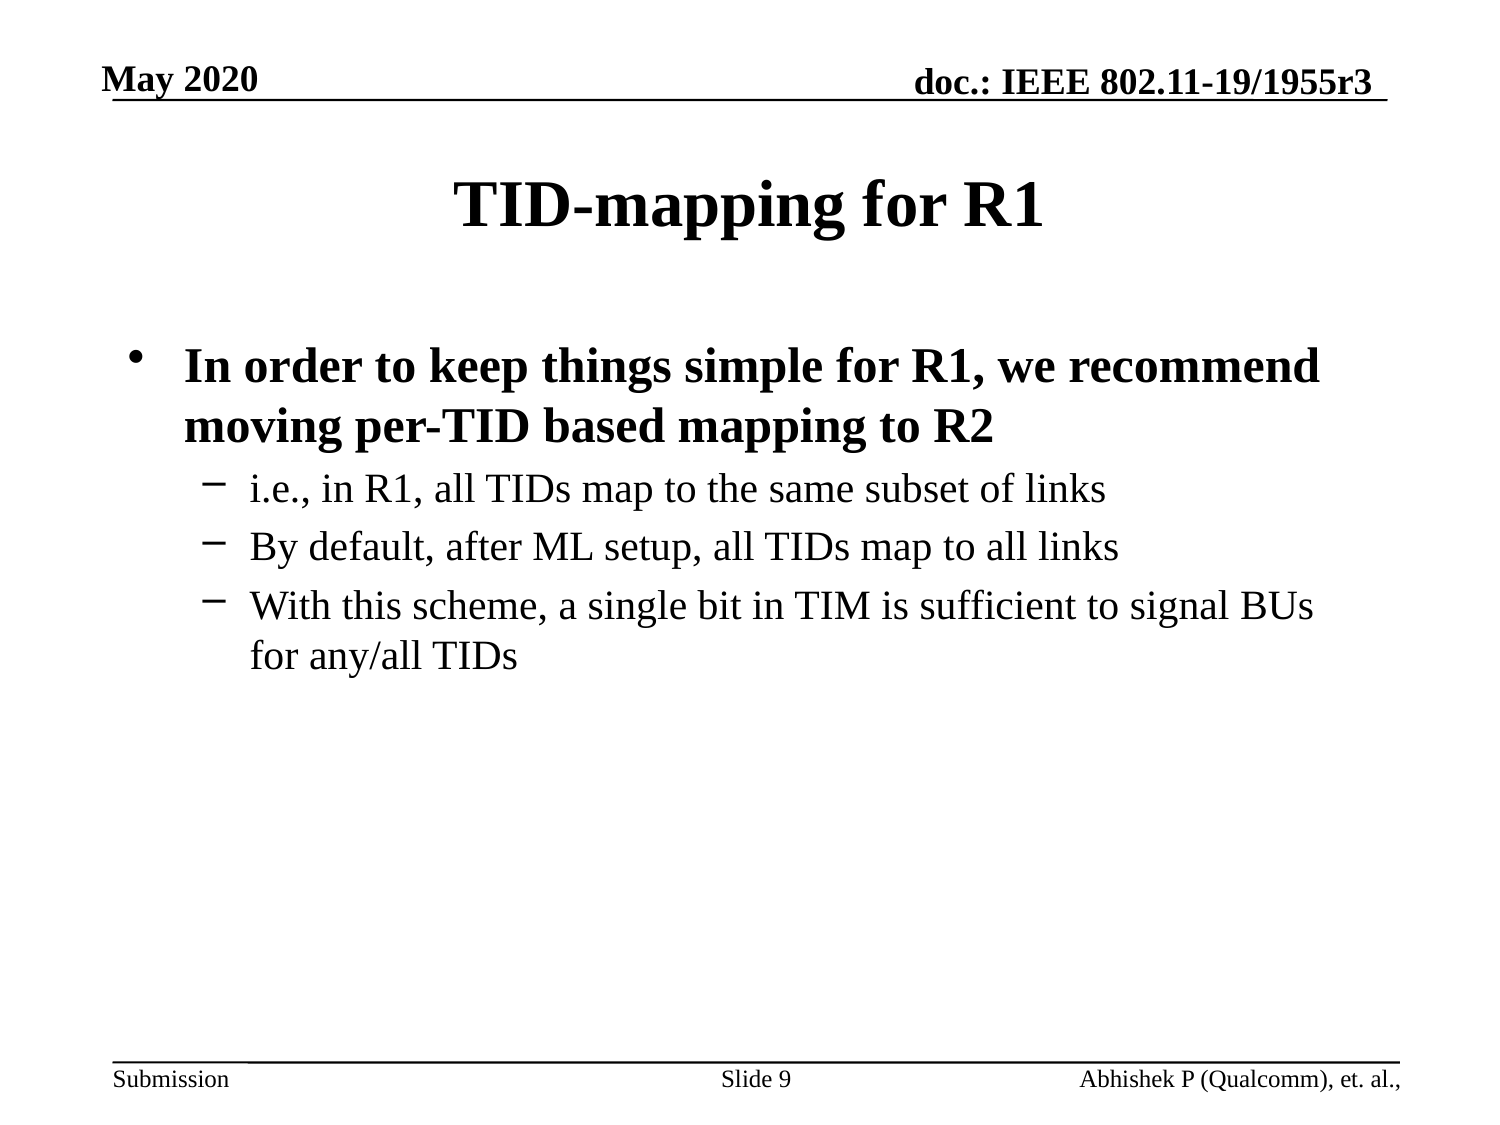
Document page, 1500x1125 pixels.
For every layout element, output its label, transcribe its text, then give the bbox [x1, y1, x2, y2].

list In order to keep things simple for R1, we recommend moving per-TID based mapping to R2 i.e., in R1, all TIDs map to the same subset of links By default, after ML setup, all TIDs map to all links With this scheme, a single bit in TIM is sufficient to signal BUs for any/all TIDs [112, 324, 1388, 1001]
slide_number Slide 9 [712, 1061, 801, 1093]
title TID-mapping for R1 [112, 112, 1388, 288]
footer Abhishek P (Qualcomm), et. al., [949, 1061, 1402, 1093]
